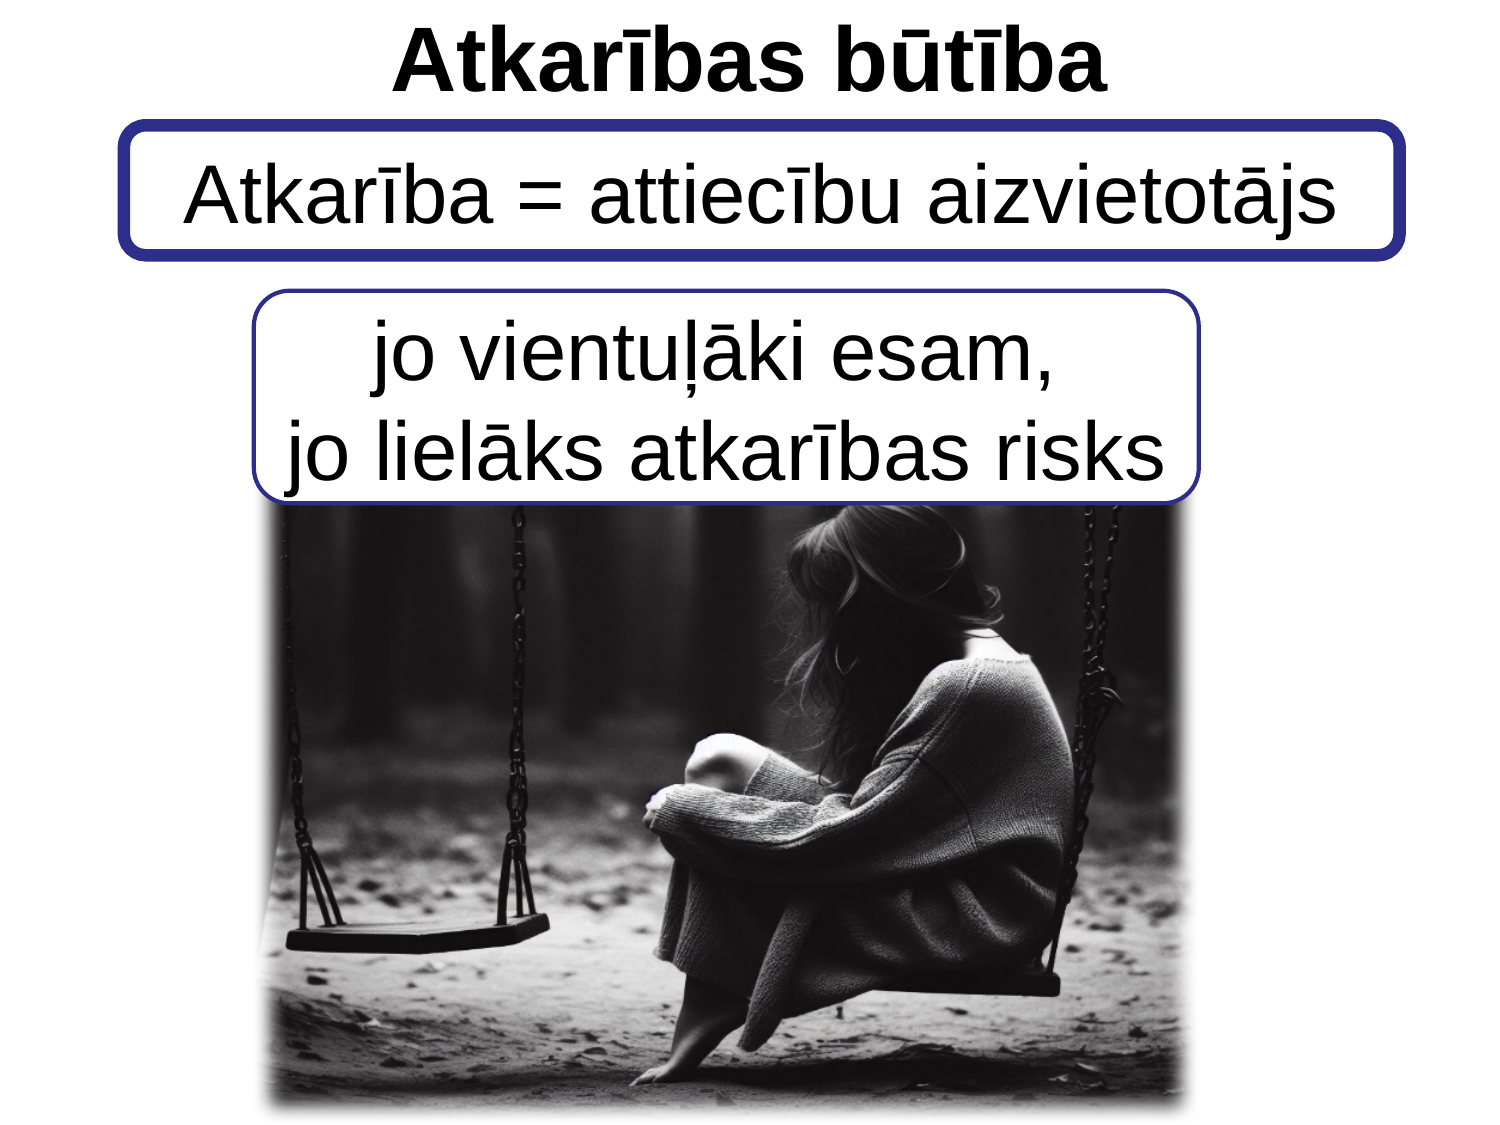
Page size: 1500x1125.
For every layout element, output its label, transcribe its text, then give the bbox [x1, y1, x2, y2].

title Atkarības būtība [456, 0, 1425, 109]
text_box jo vientuļāki esam, jo lielāks atkarības risks [251, 288, 1201, 369]
picture [253, 368, 1200, 1125]
text_box Atkarība = attiecību aizvietotājs [121, 123, 1402, 258]
text_box [25, 0, 456, 150]
